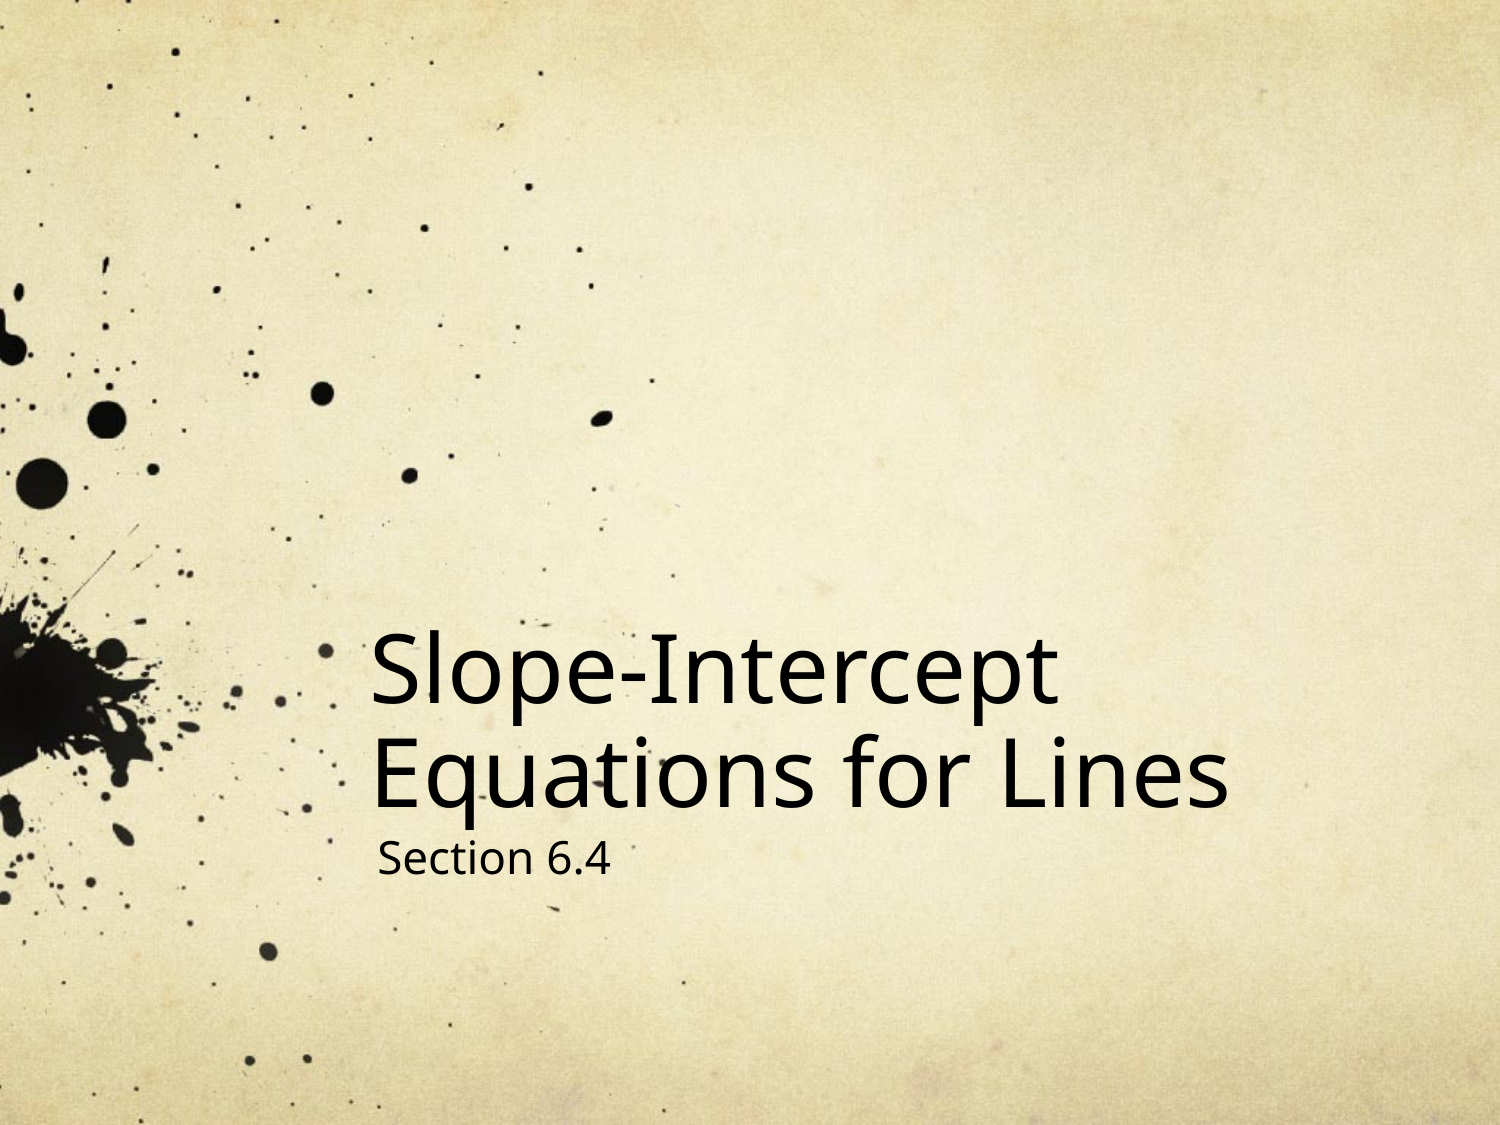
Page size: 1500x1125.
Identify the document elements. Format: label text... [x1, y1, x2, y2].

picture [0, 0, 1500, 1125]
subtitle Section 6.4 [362, 829, 1425, 1023]
title Slope-Intercept Equations for Lines [362, 512, 1425, 827]
